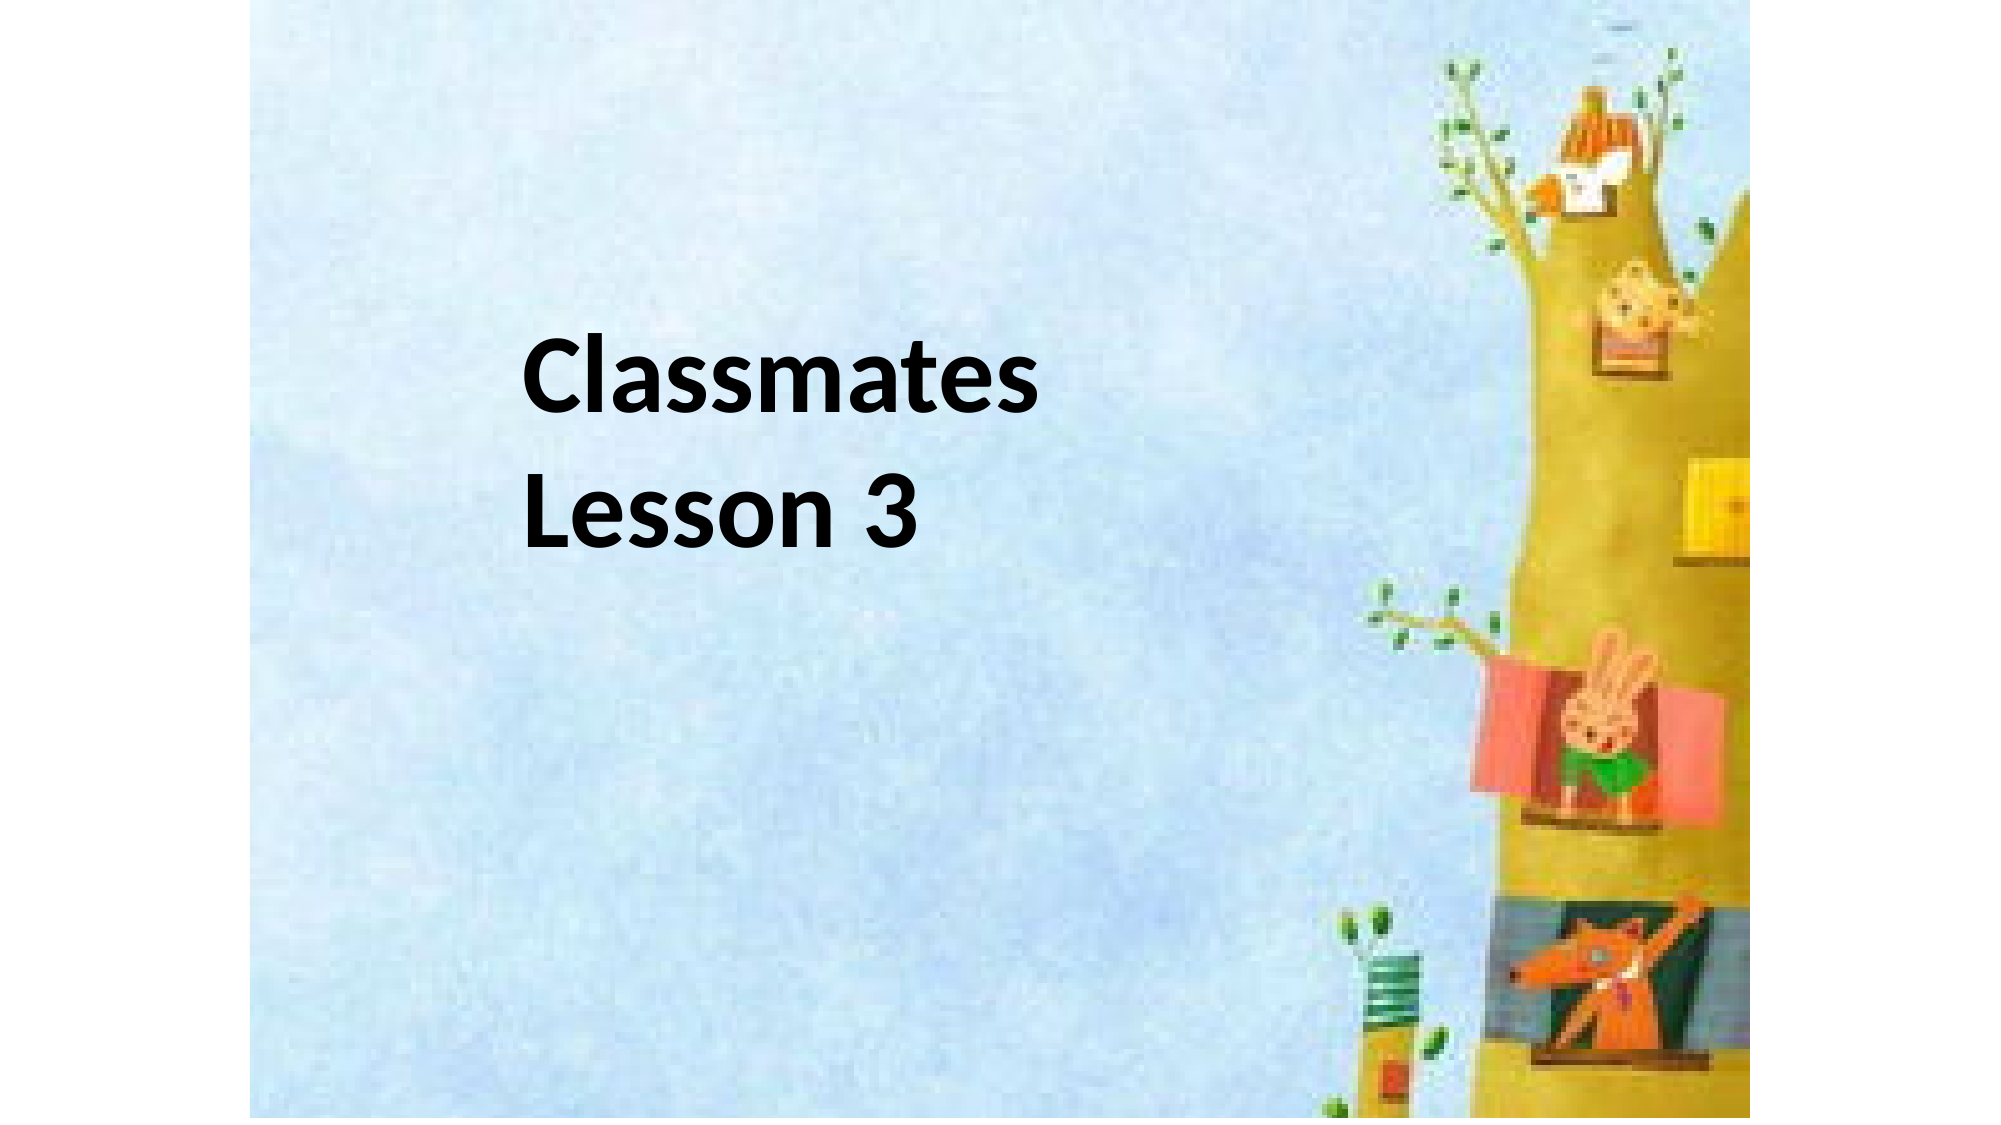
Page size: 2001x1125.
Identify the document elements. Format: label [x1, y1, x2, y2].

picture [249, 0, 1750, 1118]
